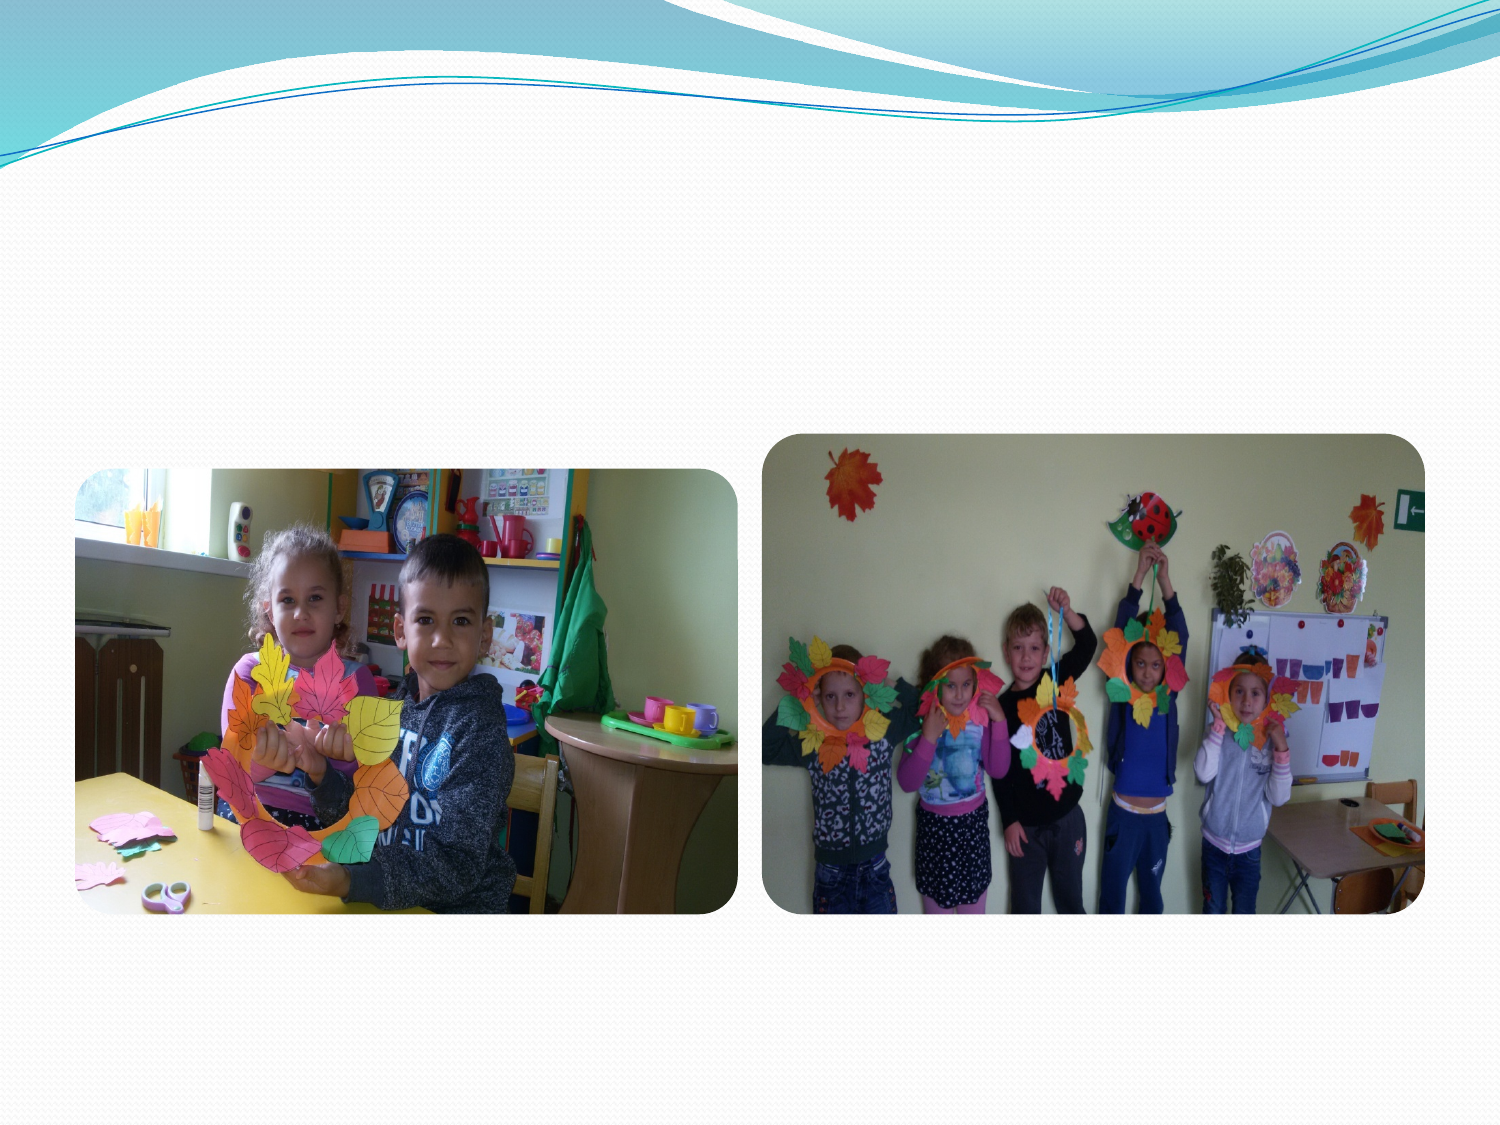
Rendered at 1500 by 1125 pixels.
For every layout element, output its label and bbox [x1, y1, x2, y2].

list [761, 433, 1426, 915]
list [74, 468, 738, 915]
